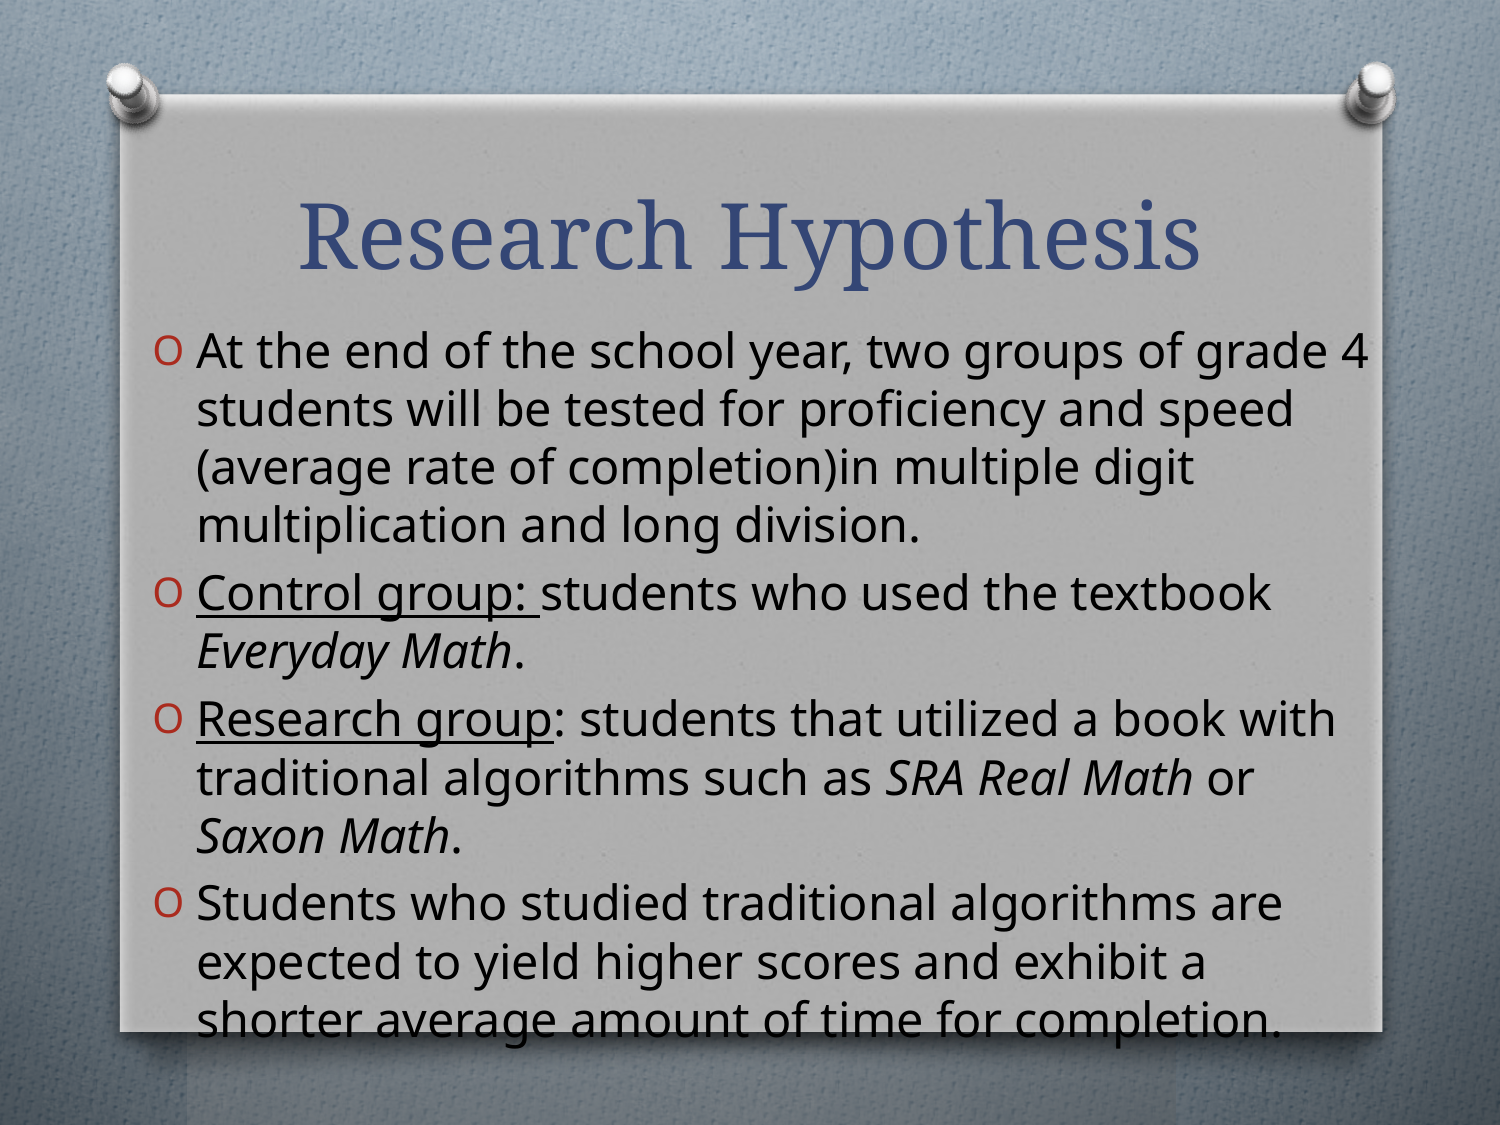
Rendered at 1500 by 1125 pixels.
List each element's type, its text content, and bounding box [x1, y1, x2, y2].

title Research Hypothesis [179, 134, 1323, 312]
list At the end of the school year, two groups of grade 4 students will be tested for proficiency and speed (average rate of completion)in multiple digit multiplication and long division. Control group: students who used the textbook Everyday Math. Research group: students that utilized a book with traditional algorithms such as SRA Real Math or Saxon Math. Students who studied traditional algorithms are expected to yield higher scores and exhibit a shorter average amount of time for completion. [137, 312, 1400, 1063]
picture [1317, 35, 1439, 156]
picture [75, 29, 198, 153]
